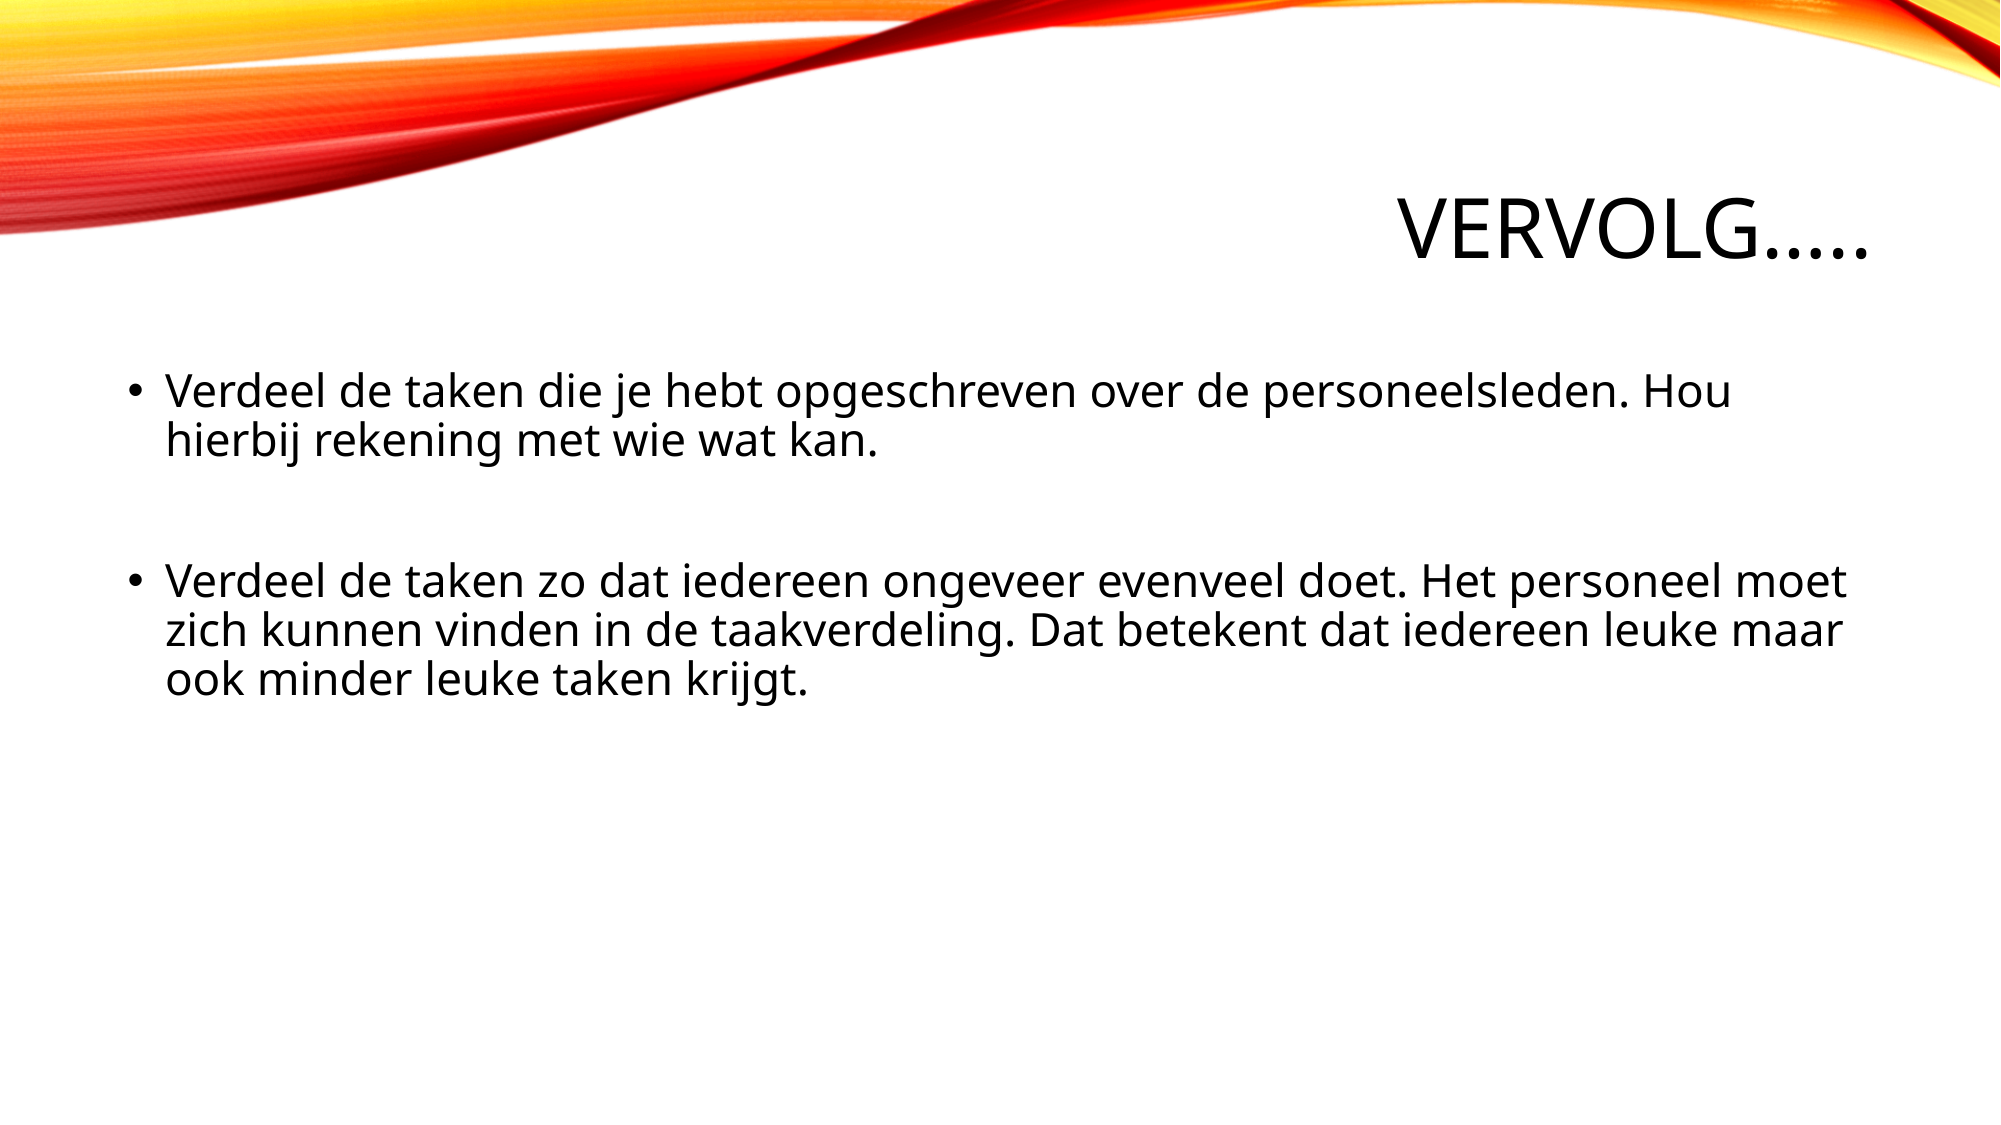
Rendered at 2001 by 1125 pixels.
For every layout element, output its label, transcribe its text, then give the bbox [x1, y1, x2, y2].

list Verdeel de taken die je hebt opgeschreven over de personeelsleden. Hou hierbij rekening met wie wat kan. Verdeel de taken zo dat iedereen ongeveer evenveel doet. Het personeel moet zich kunnen vinden in de taakverdeling. Dat betekent dat iedereen leuke maar ook minder leuke taken krijgt. [112, 360, 1888, 1021]
title Vervolg….. [474, 125, 1888, 338]
picture [0, 0, 2000, 237]
